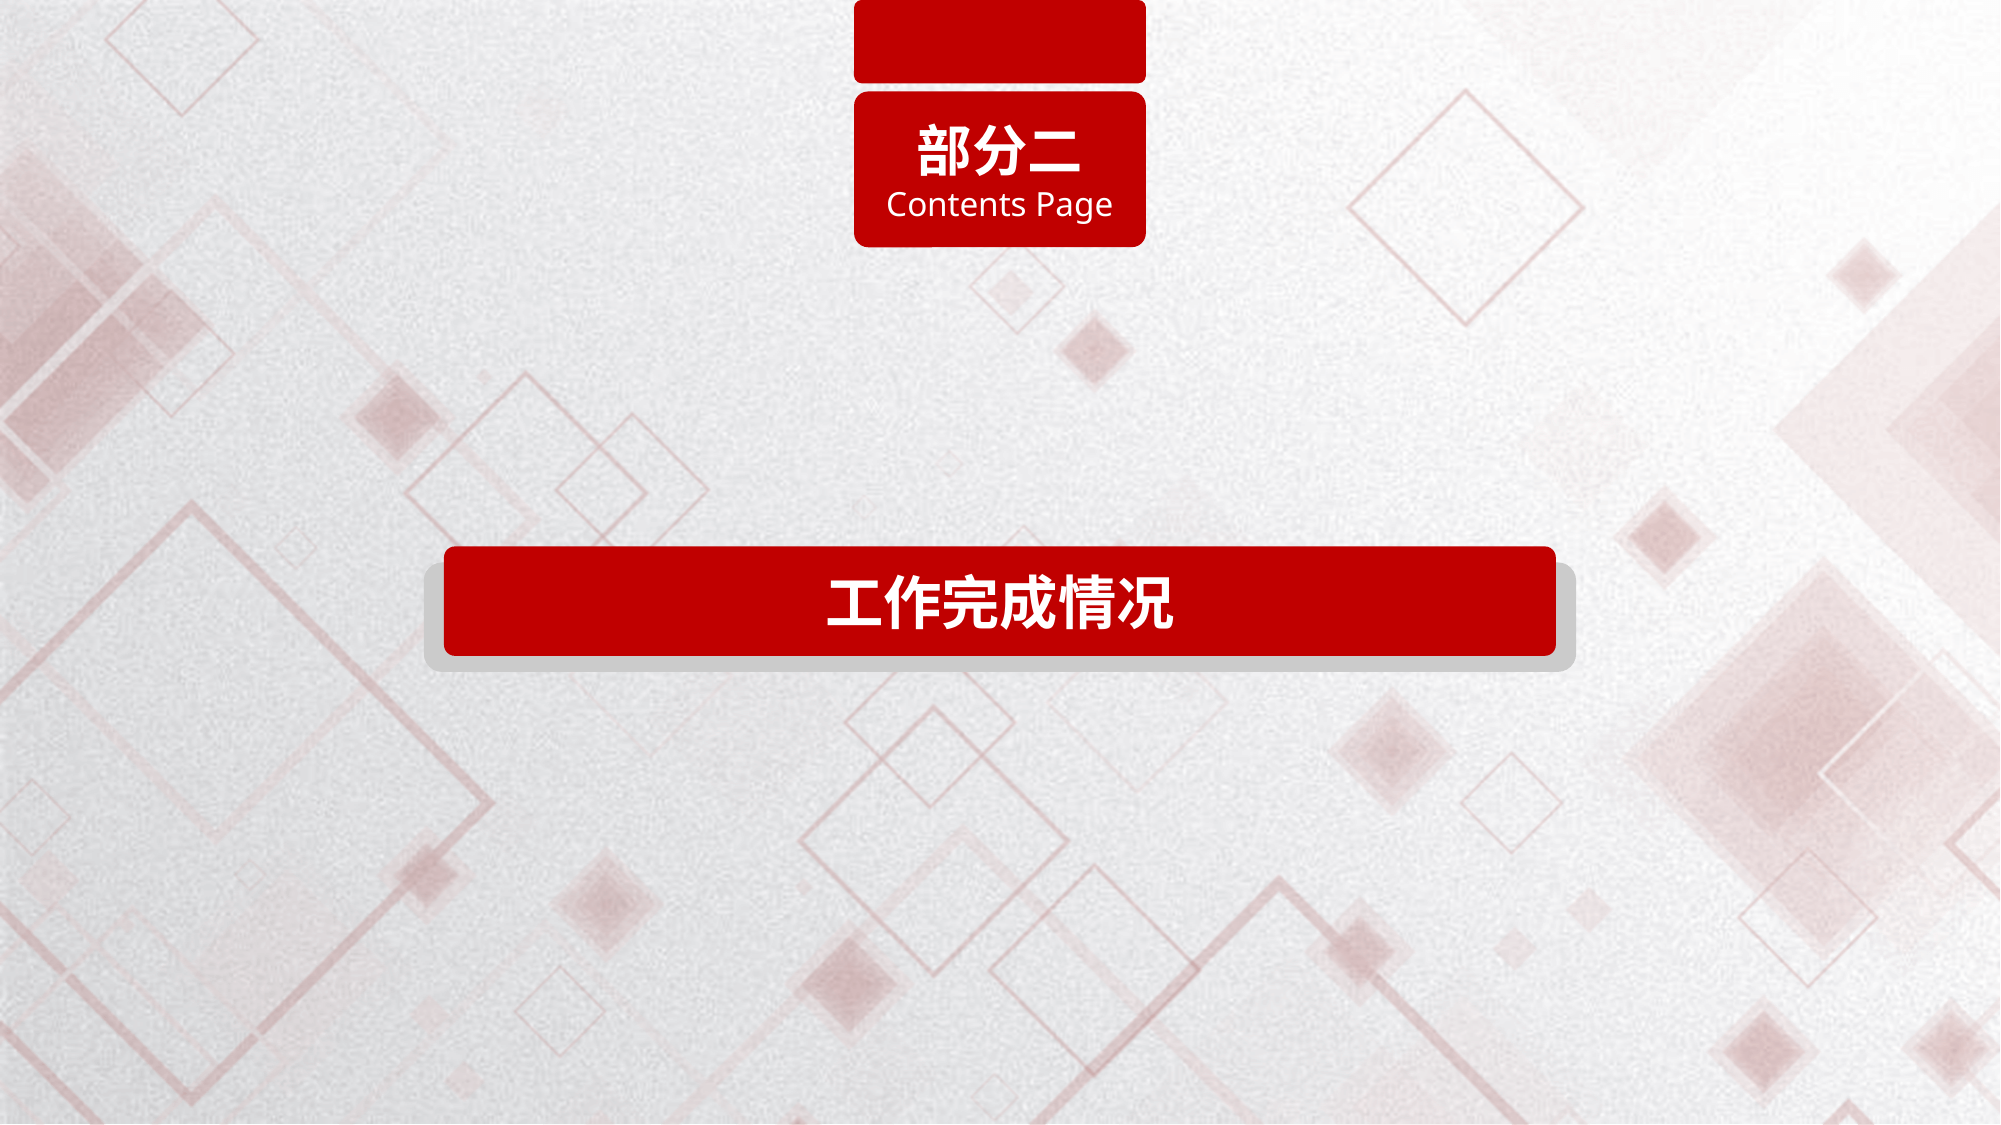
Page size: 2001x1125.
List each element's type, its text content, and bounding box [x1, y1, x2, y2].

text_box 部分二 Contents Page [851, 89, 1149, 250]
text_box [851, 0, 1149, 86]
text_box 工作完成情况 [441, 544, 1558, 658]
text_box [421, 560, 1579, 675]
picture [0, 0, 2001, 1125]
